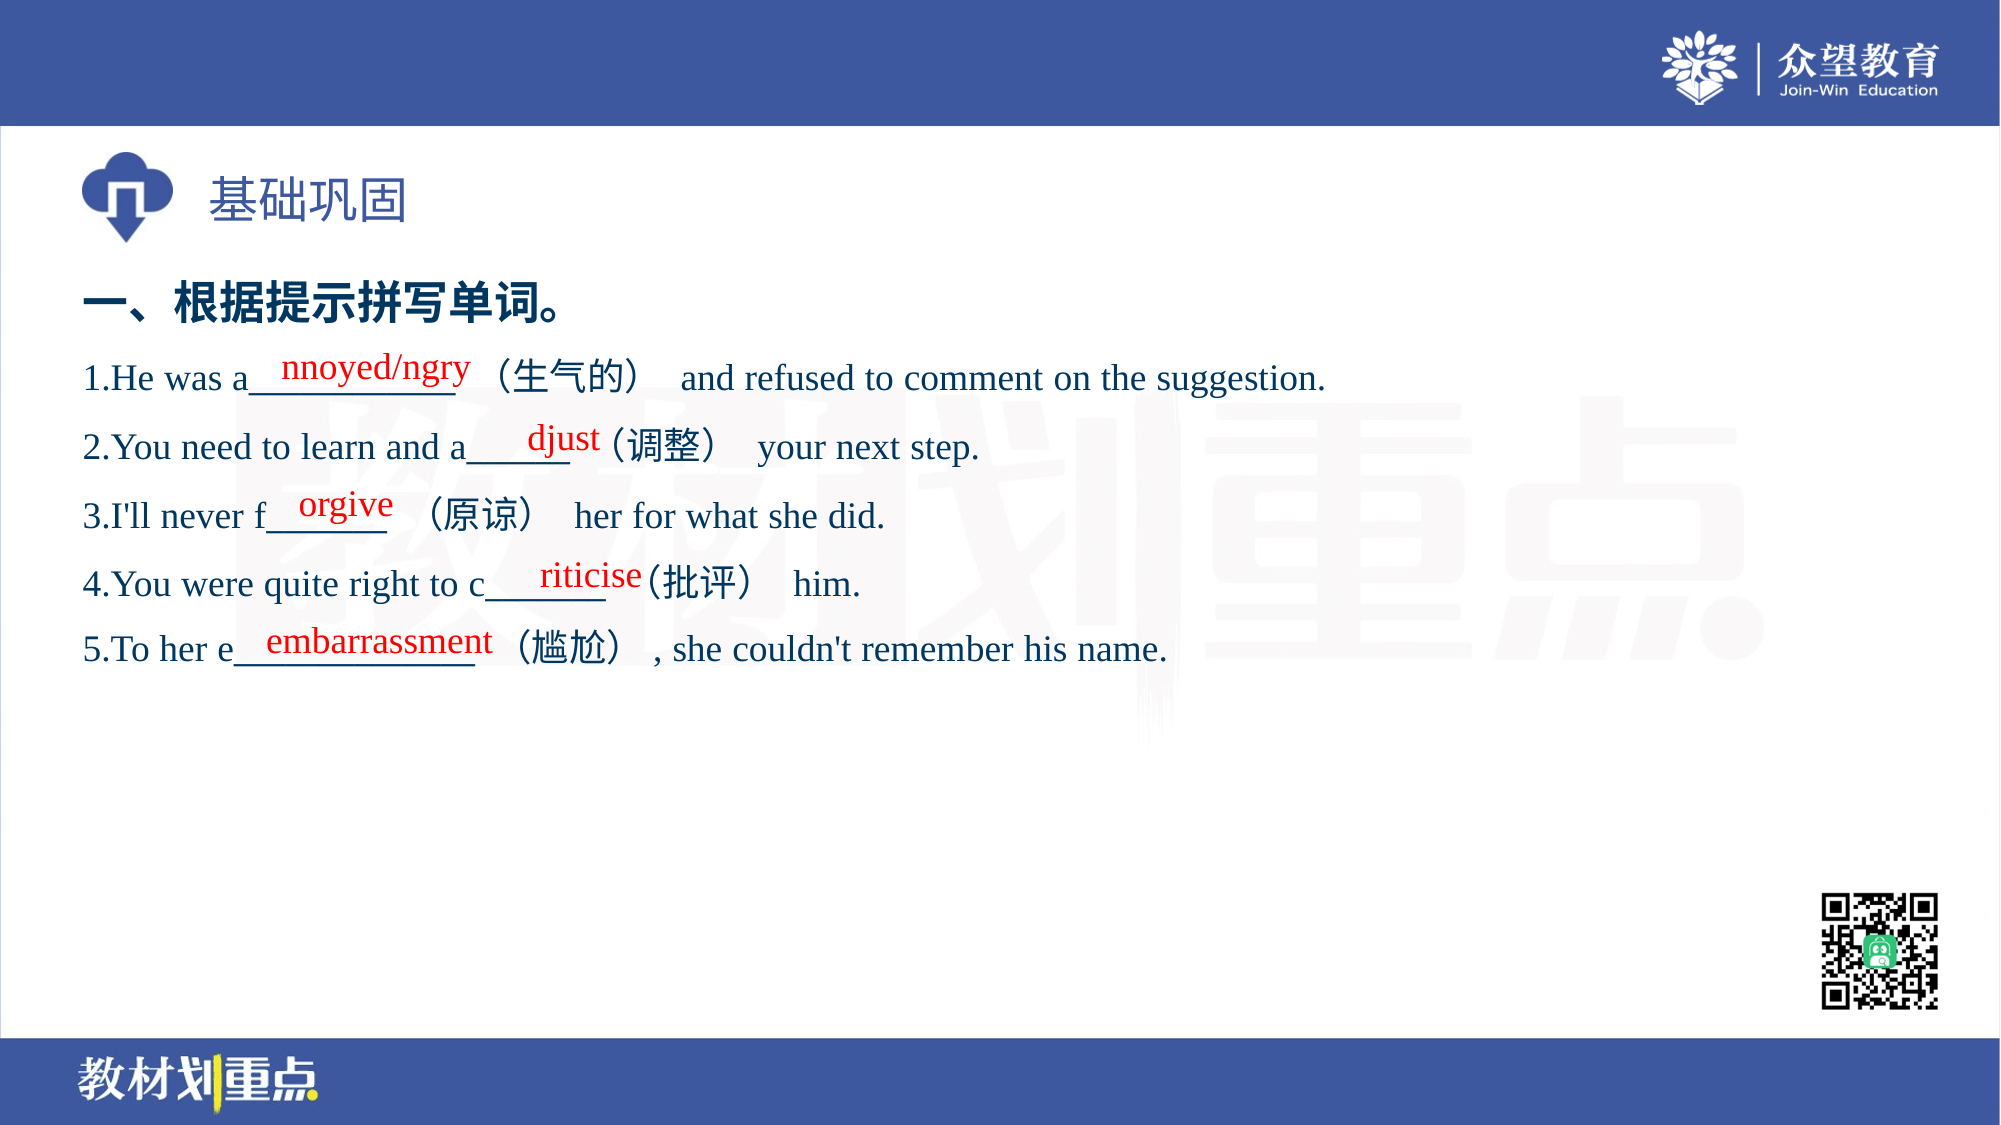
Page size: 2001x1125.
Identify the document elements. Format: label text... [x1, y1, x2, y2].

text_box djust [513, 393, 615, 452]
text_box nnoyed/ngry [267, 322, 485, 381]
text_box riticise [526, 530, 656, 589]
picture [0, 0, 2000, 1125]
text_box embarrassment [252, 595, 507, 655]
text_box 1.He was a____________ （生气的） and refused to comment on the suggestion. 2.You need to learn and a______ （调整） your next step. 3.I'll never f_______ （原谅） her for what she did. 4.You were quite right to c_______ （批评） him. 5.To her e______________ （尴尬）, she couldn't remember his name. [82, 329, 1817, 663]
text_box 一、根据提示拼写单词。 [82, 247, 1817, 329]
text_box orgive [284, 459, 408, 518]
